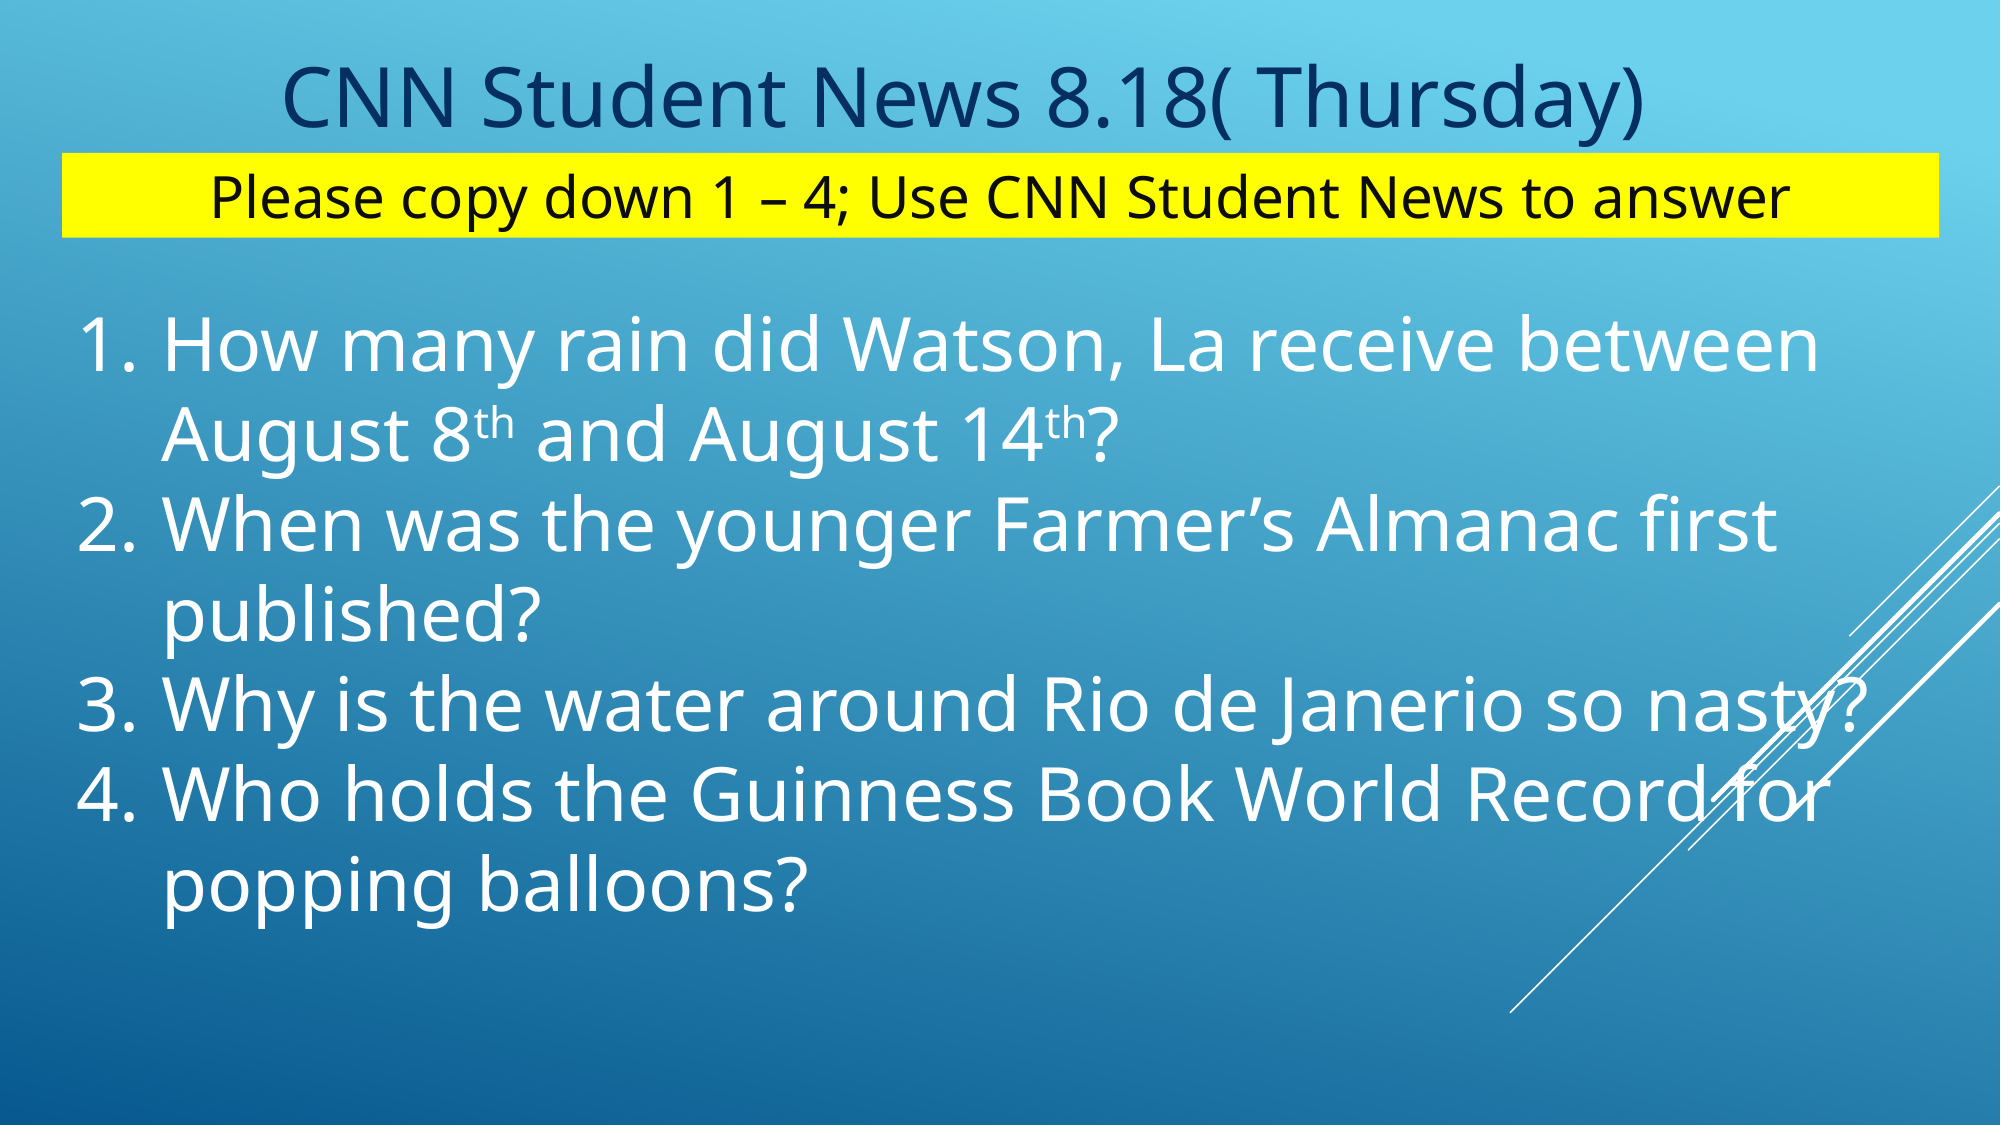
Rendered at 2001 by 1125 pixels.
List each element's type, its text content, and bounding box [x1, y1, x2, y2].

text_box How many rain did Watson, La receive between August 8th and August 14th? When was the younger Farmer’s Almanac first published? Why is the water around Rio de Janerio so nasty? Who holds the Guinness Book World Record for popping balloons? [62, 288, 1896, 1125]
text_box Please copy down 1 – 4; Use CNN Student News to answer [62, 152, 1940, 238]
text_box CNN Student News 8.18( Thursday) [265, 36, 1662, 152]
